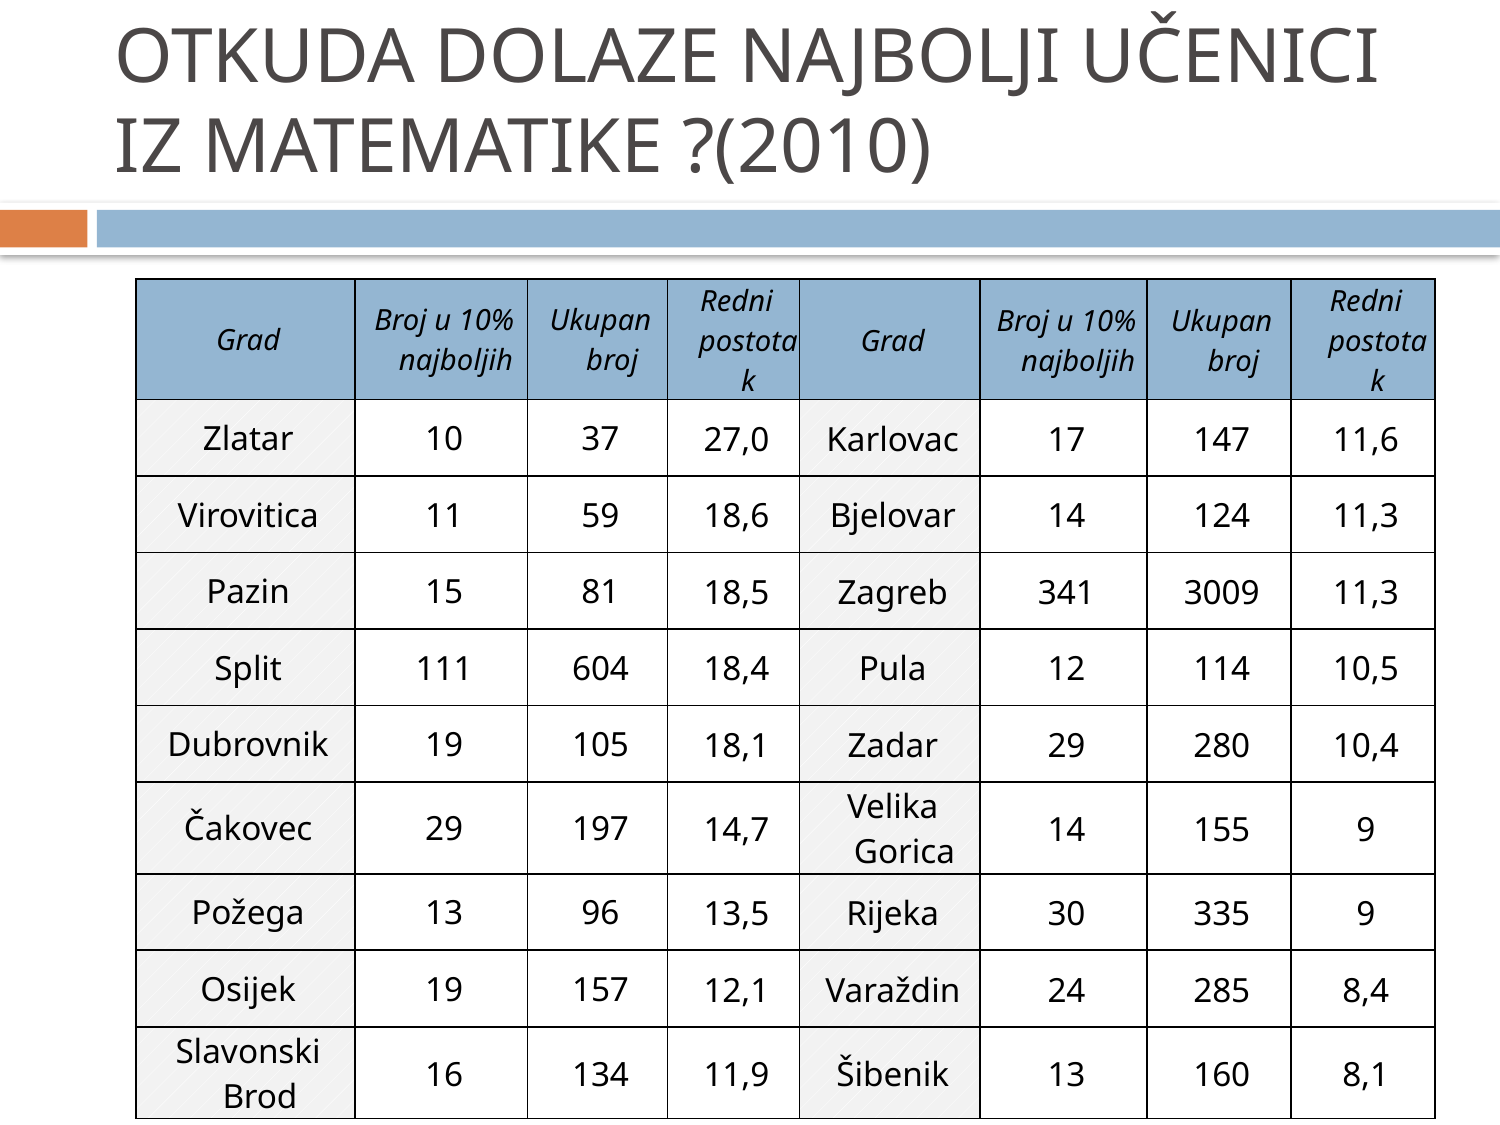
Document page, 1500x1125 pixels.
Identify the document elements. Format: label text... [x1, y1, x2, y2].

table_cell 10,4 [1292, 706, 1434, 781]
table_header Grad [137, 280, 354, 399]
table_cell 16 [356, 1028, 527, 1118]
table_cell 11 [356, 477, 527, 552]
table_cell 18,1 [668, 706, 799, 781]
table_cell 24 [981, 951, 1146, 1026]
table_cell 8,1 [1292, 1028, 1434, 1118]
table_cell Požega [137, 875, 354, 949]
table_cell 27,0 [668, 400, 799, 475]
table_cell 105 [528, 706, 667, 781]
table_cell 11,3 [1292, 553, 1434, 628]
table_cell 14 [981, 477, 1146, 552]
table_cell 10 [356, 400, 527, 475]
table_cell 12 [981, 630, 1146, 705]
table_cell Slavonski Brod [137, 1028, 354, 1118]
table_cell 13 [981, 1028, 1146, 1118]
table_cell 30 [981, 875, 1146, 949]
table_cell Split [137, 630, 354, 705]
table_cell Pazin [137, 553, 354, 628]
table_cell Velika Gorica [800, 783, 979, 873]
table_cell 124 [1148, 477, 1290, 552]
table_cell 11,9 [668, 1028, 799, 1118]
table_cell 59 [528, 477, 667, 552]
table_header Broj u 10% najboljih [981, 280, 1146, 399]
table_cell 197 [528, 783, 667, 873]
table_header Ukupan broj [1148, 280, 1290, 399]
table_cell 285 [1148, 951, 1290, 1026]
table_cell 11,6 [1292, 400, 1434, 475]
table_cell Rijeka [800, 875, 979, 949]
table_cell 280 [1148, 706, 1290, 781]
table_cell Zagreb [800, 553, 979, 628]
table_cell 18,6 [668, 477, 799, 552]
table_cell 134 [528, 1028, 667, 1118]
table_cell 8,4 [1292, 951, 1434, 1026]
table_cell 19 [356, 951, 527, 1026]
table_header Ukupan broj [528, 280, 667, 399]
table_cell 96 [528, 875, 667, 949]
table_cell 604 [528, 630, 667, 705]
table_cell Virovitica [137, 477, 354, 552]
table_header Broj u 10% najboljih [356, 280, 527, 399]
table_cell 147 [1148, 400, 1290, 475]
table_cell Karlovac [800, 400, 979, 475]
table_cell 111 [356, 630, 527, 705]
table_cell Šibenik [800, 1028, 979, 1118]
table_cell Varaždin [800, 951, 979, 1026]
table_cell Osijek [137, 951, 354, 1026]
table_cell Zadar [800, 706, 979, 781]
text_box OTKUDA DOLAZE NAJBOLJI UČENICI IZ MATEMATIKE ?(2010) [100, 0, 1416, 195]
table_cell 9 [1292, 783, 1434, 873]
table_cell 335 [1148, 875, 1290, 949]
table_cell 37 [528, 400, 667, 475]
table_cell 19 [356, 706, 527, 781]
table_cell 114 [1148, 630, 1290, 705]
table_cell 13 [356, 875, 527, 949]
table_cell 9 [1292, 875, 1434, 949]
table_header Redni postotak [668, 280, 799, 399]
table_cell 29 [981, 706, 1146, 781]
table_cell Zlatar [137, 400, 354, 475]
table_header Grad [800, 280, 979, 399]
table_cell Dubrovnik [137, 706, 354, 781]
table_cell 14,7 [668, 783, 799, 873]
table_cell 15 [356, 553, 527, 628]
table_cell 12,1 [668, 951, 799, 1026]
table_cell 3009 [1148, 553, 1290, 628]
table_cell 18,4 [668, 630, 799, 705]
table_header Redni postotak [1292, 280, 1434, 399]
table_cell 341 [981, 553, 1146, 628]
table_cell 160 [1148, 1028, 1290, 1118]
table_cell Pula [800, 630, 979, 705]
table_cell 157 [528, 951, 667, 1026]
table_cell Bjelovar [800, 477, 979, 552]
table_cell 13,5 [668, 875, 799, 949]
table_cell 17 [981, 400, 1146, 475]
table_cell 81 [528, 553, 667, 628]
table_cell 29 [356, 783, 527, 873]
table_cell 155 [1148, 783, 1290, 873]
table_cell 14 [981, 783, 1146, 873]
table_cell 18,5 [668, 553, 799, 628]
table_cell 10,5 [1292, 630, 1434, 705]
table_cell Čakovec [137, 783, 354, 873]
table_cell 11,3 [1292, 477, 1434, 552]
